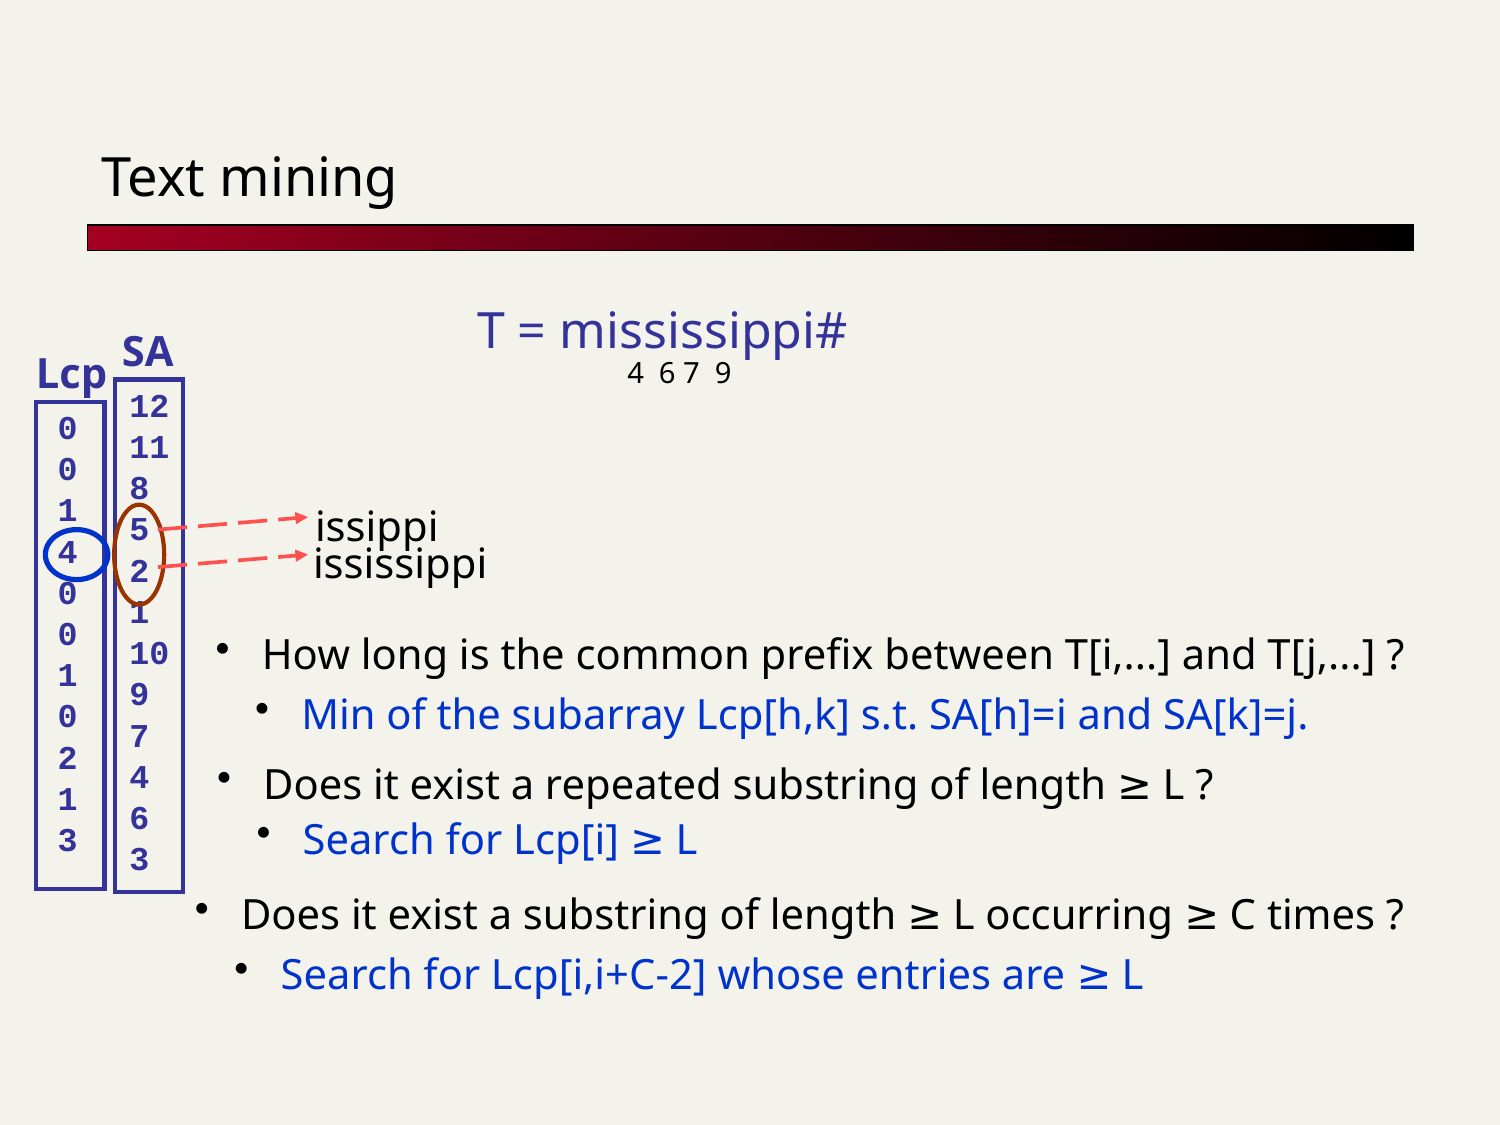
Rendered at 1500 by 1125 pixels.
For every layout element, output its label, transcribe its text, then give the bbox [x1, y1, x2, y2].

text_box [45, 491, 493, 605]
text_box Does it exist a repeated substring of length ≥ L ? Search for Lcp[i] ≥ L [207, 750, 1229, 871]
text_box T = mississippi# 4 6 7 9 [462, 290, 863, 397]
title Text mining [86, 128, 1362, 216]
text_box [107, 316, 203, 490]
text_box Does it exist a substring of length ≥ L occurring ≥ C times ? Search for Lcp[i,i+C-2] whose entries are ≥ L [180, 880, 1419, 1006]
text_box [23, 338, 131, 917]
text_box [136, 614, 203, 895]
text_box How long is the common prefix between T[i,...] and T[j,...] ? Min of the subarray Lcp[h,k] s.t. SA[h]=i and SA[k]=j. [207, 620, 1420, 746]
